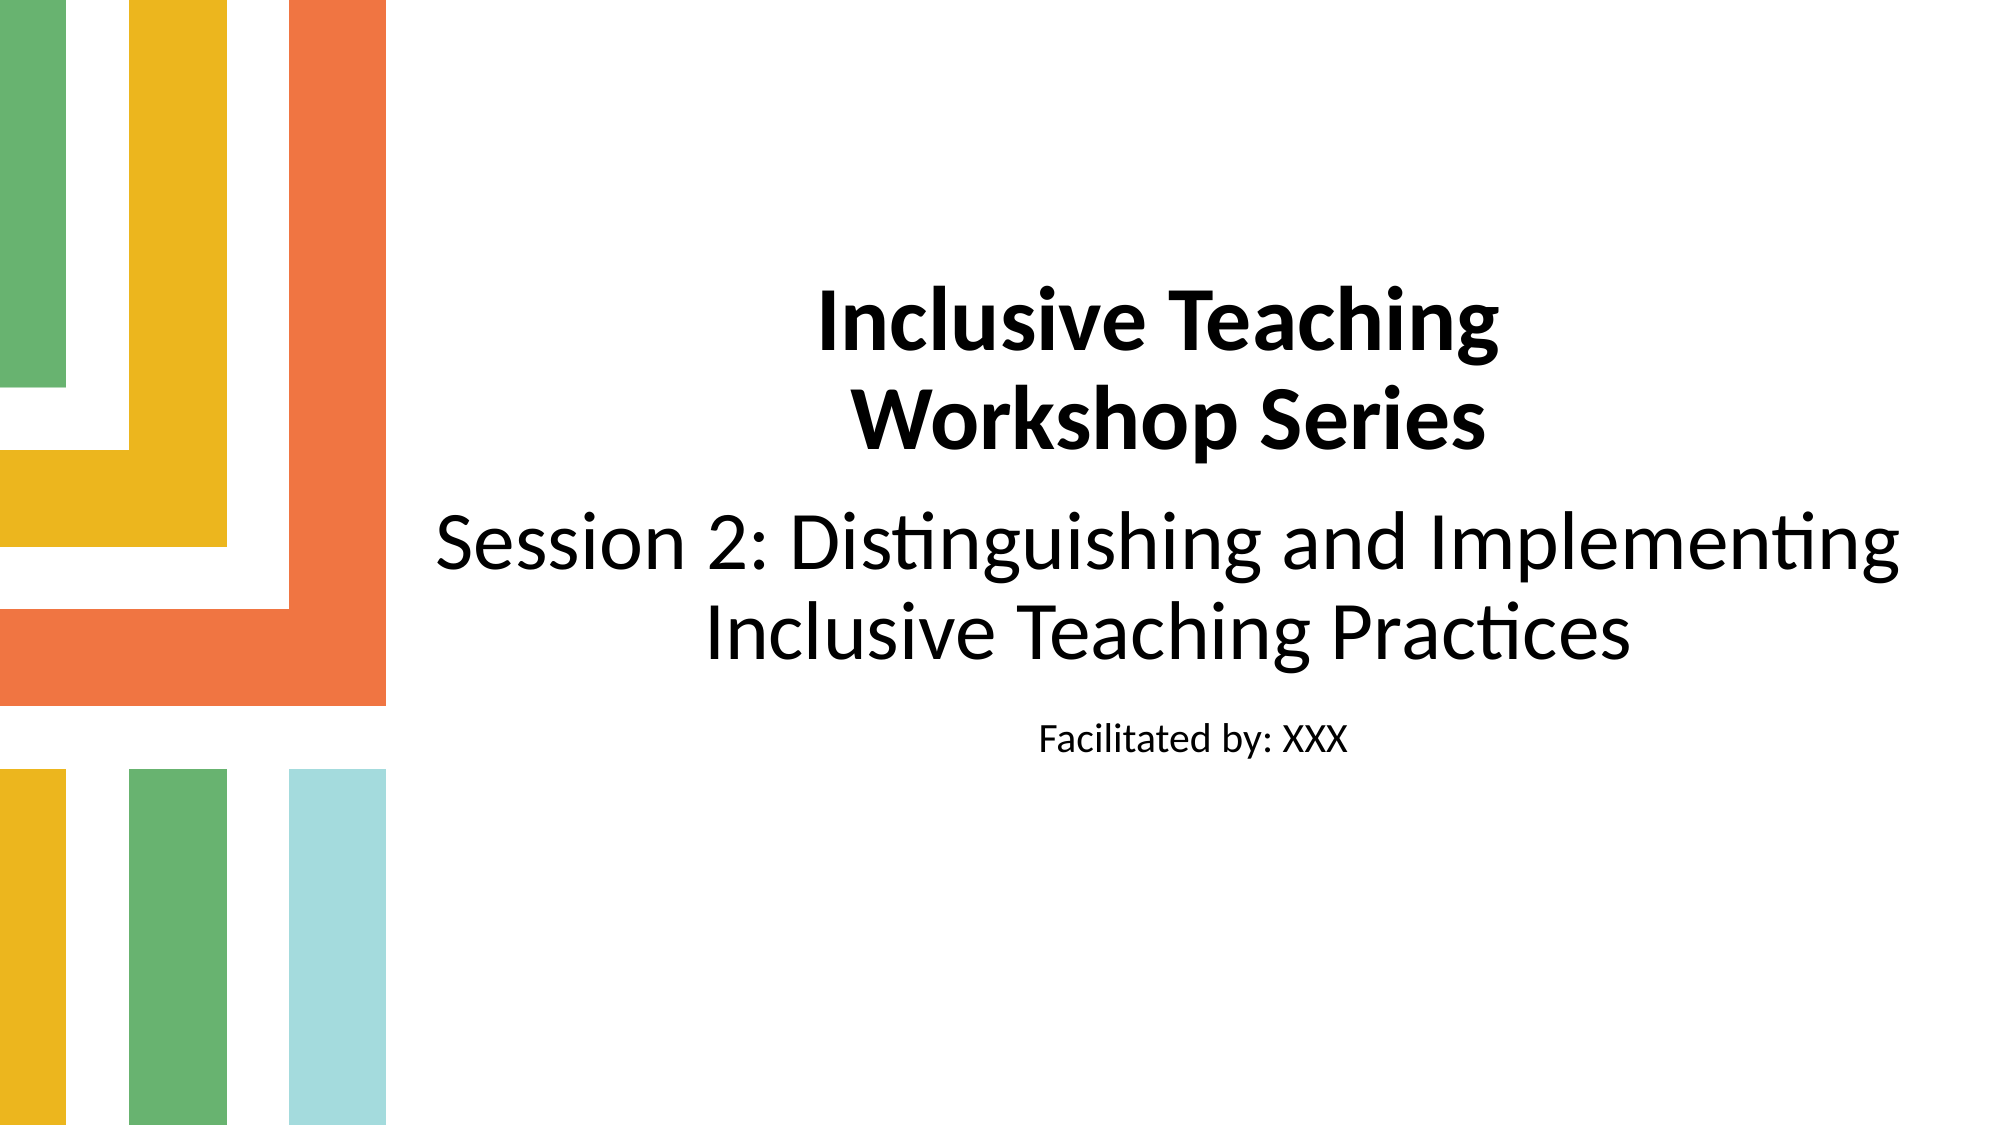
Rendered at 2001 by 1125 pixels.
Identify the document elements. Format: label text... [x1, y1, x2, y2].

text_box Session 2: Distinguishing and Implementing Inclusive Teaching Practices [418, 478, 1920, 697]
text_box Facilitated by: XXX [392, 703, 2000, 769]
title Inclusive Teaching Workshop Series [418, 261, 1920, 478]
picture [0, 0, 388, 1125]
